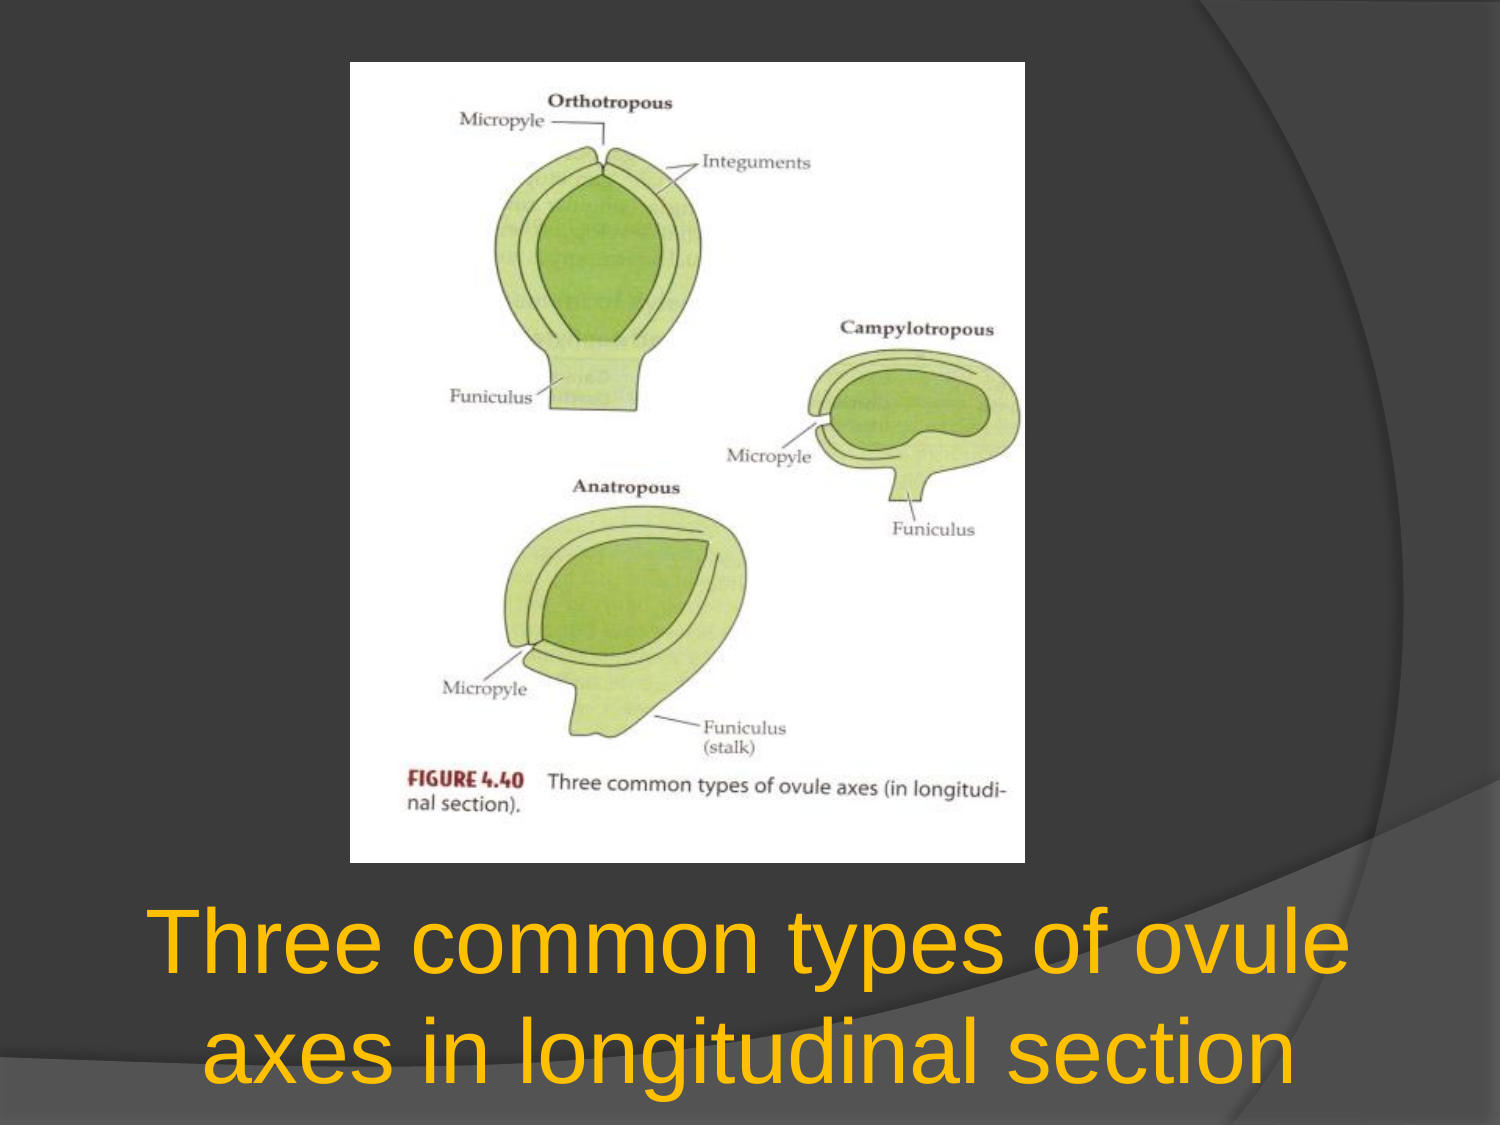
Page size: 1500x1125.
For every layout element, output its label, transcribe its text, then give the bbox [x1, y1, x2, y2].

picture [349, 62, 1026, 863]
text_box Three common types of ovule axes in longitudinal section [62, 874, 1438, 1110]
